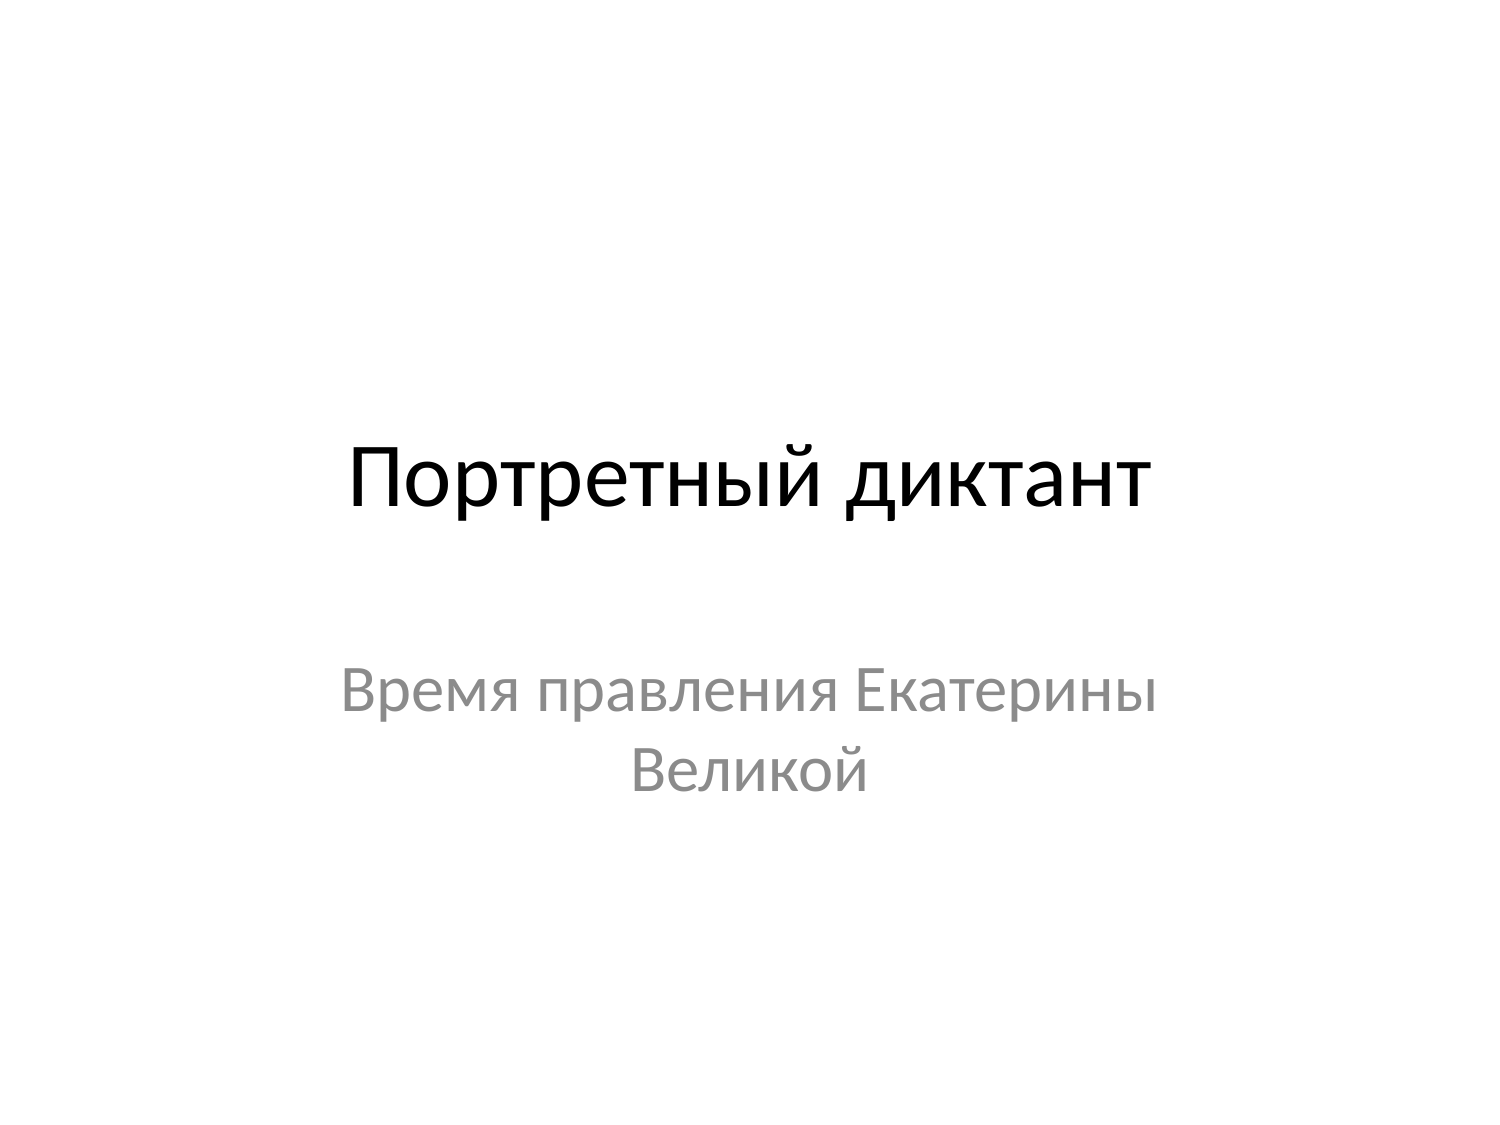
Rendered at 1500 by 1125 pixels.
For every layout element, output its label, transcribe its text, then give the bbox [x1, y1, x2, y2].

subtitle Время правления Екатерины Великой [225, 637, 1275, 925]
title Портретный диктант [112, 349, 1388, 591]
